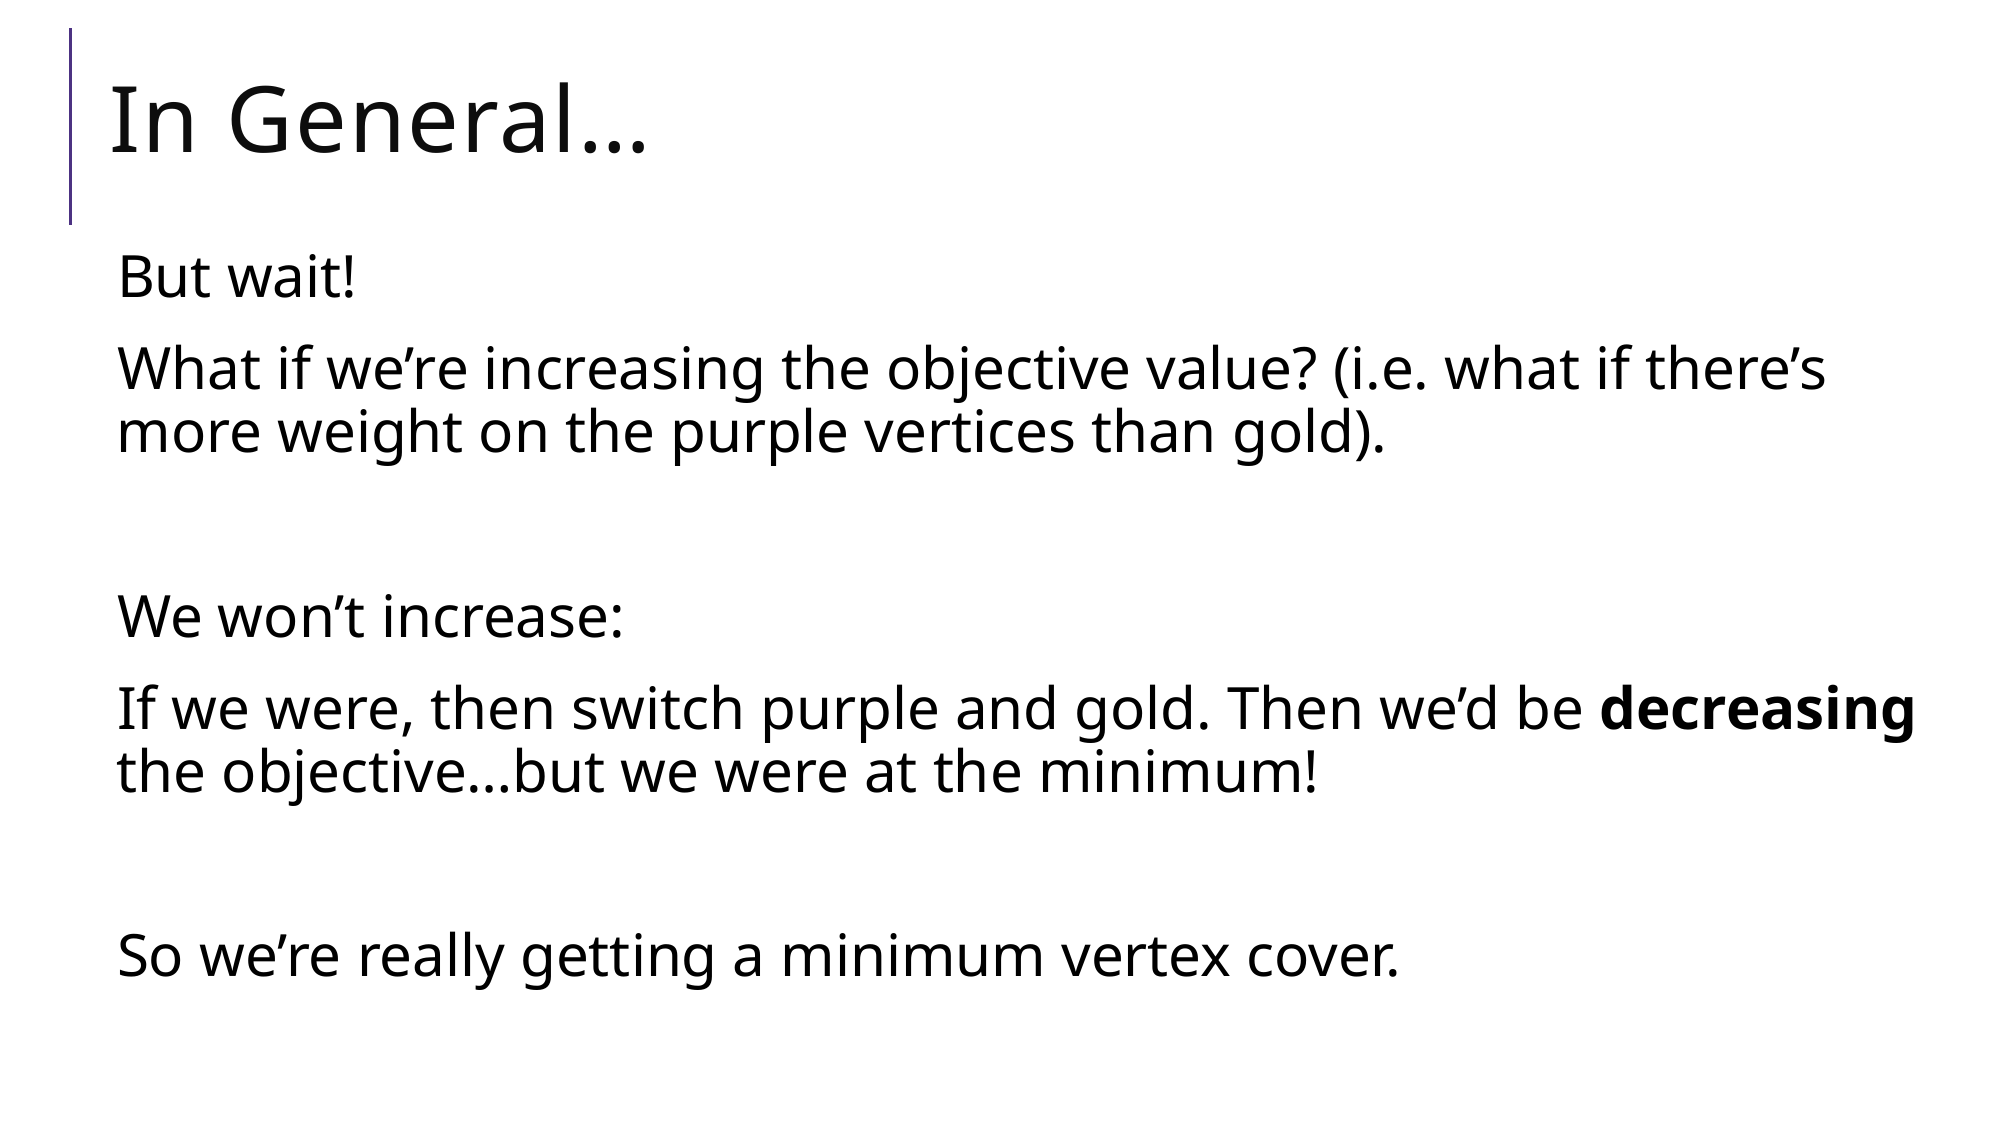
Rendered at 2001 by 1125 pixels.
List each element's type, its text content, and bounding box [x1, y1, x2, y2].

title In General… [94, 43, 1930, 210]
list But wait! What if we’re increasing the objective value? (i.e. what if there’s more weight on the purple vertices than gold). We won’t increase: If we were, then switch purple and gold. Then we’d be decreasing the objective…but we were at the minimum! So we’re really getting a minimum vertex cover. [94, 240, 1930, 1035]
